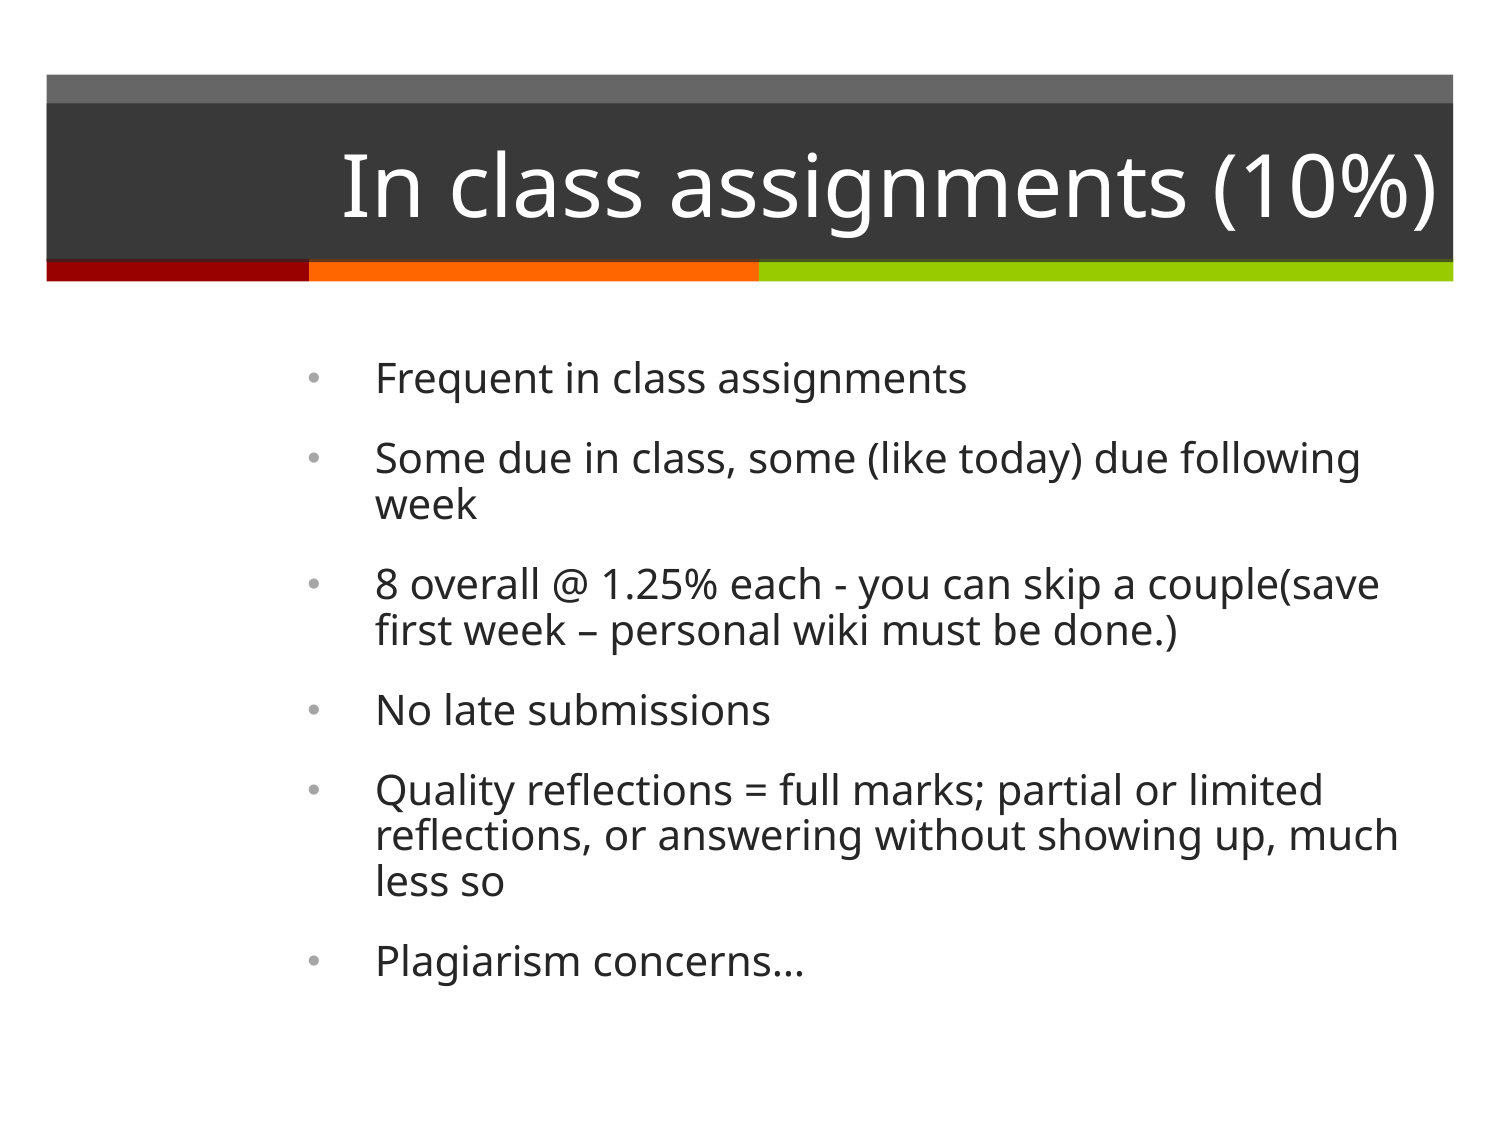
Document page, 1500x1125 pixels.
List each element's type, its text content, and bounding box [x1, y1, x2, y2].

title In class assignments (10%) [46, 103, 1454, 263]
list Frequent in class assignments Some due in class, some (like today) due following week 8 overall @ 1.25% each - you can skip a couple(save first week – personal wiki must be done.) No late submissions Quality reflections = full marks; partial or limited reflections, or answering without showing up, much less so Plagiarism concerns… [292, 350, 1454, 1005]
